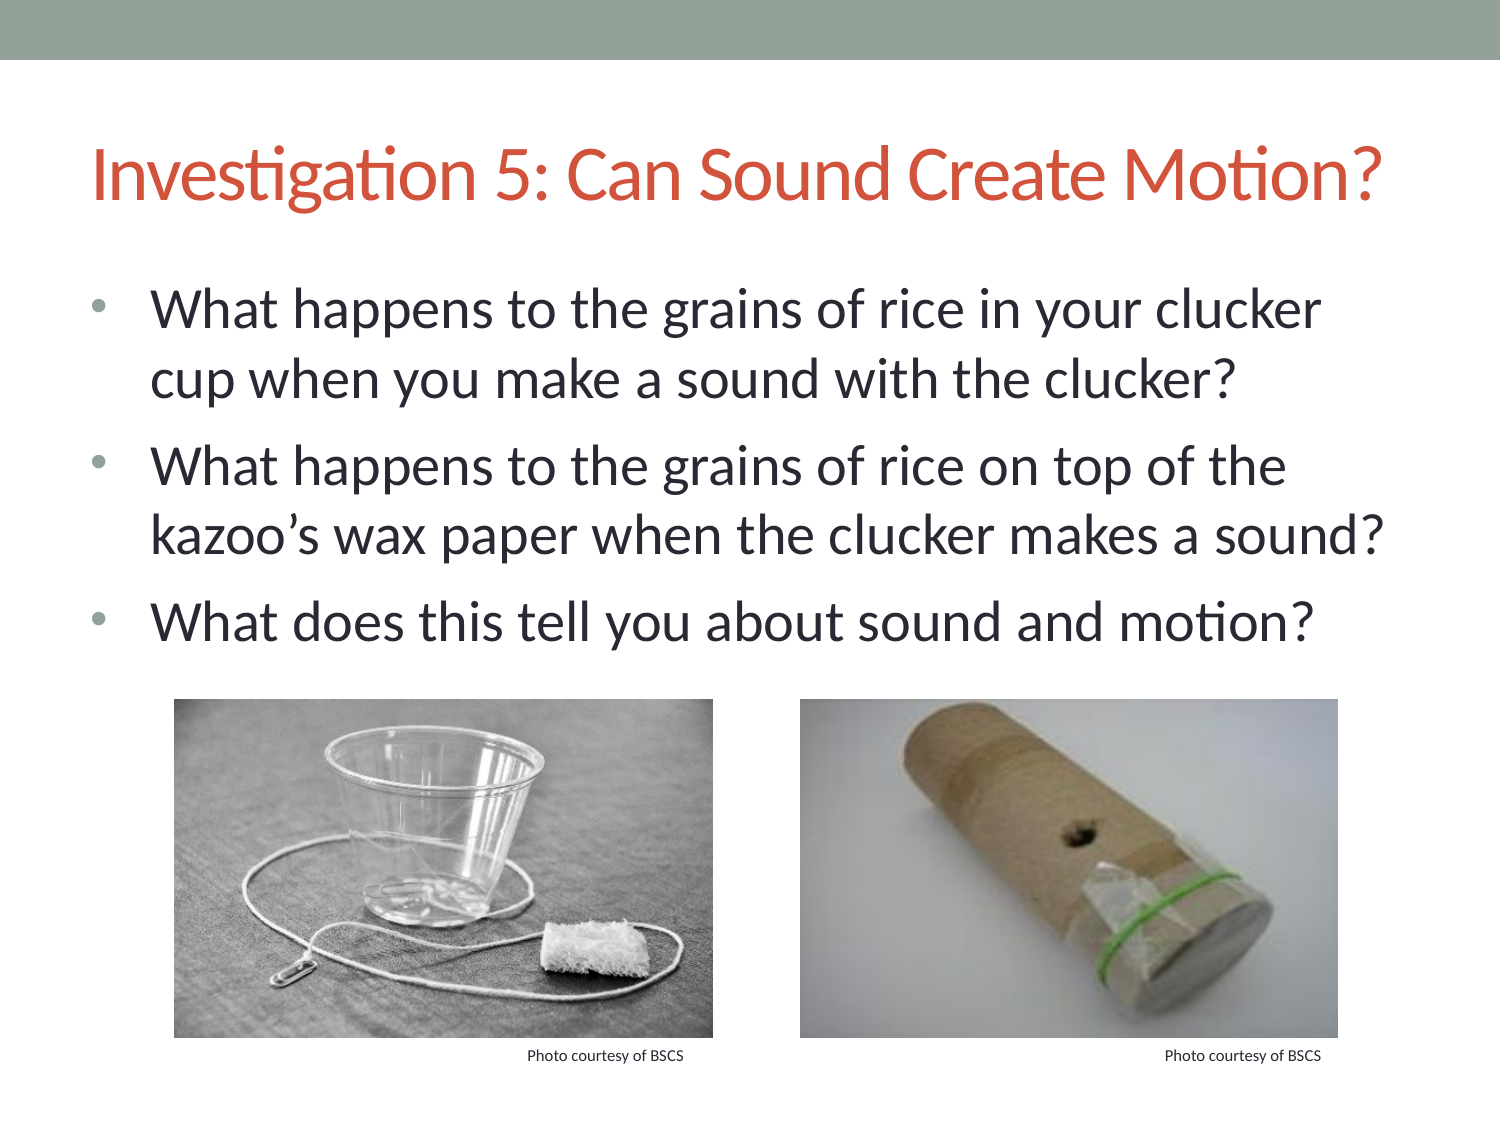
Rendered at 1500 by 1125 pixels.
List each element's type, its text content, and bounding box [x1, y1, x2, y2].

text_box Photo courtesy of BSCS [1149, 1037, 1350, 1073]
picture [799, 699, 1338, 1038]
title Investigation 5: Can Sound Create Motion? [75, 87, 1450, 250]
list What happens to the grains of rice in your clucker cup when you make a sound with the clucker? What happens to the grains of rice on top of the kazoo’s wax paper when the clucker makes a sound? What does this tell you about sound and motion? [75, 262, 1425, 1063]
picture [174, 699, 713, 1038]
text_box Photo courtesy of BSCS [512, 1046, 713, 1073]
